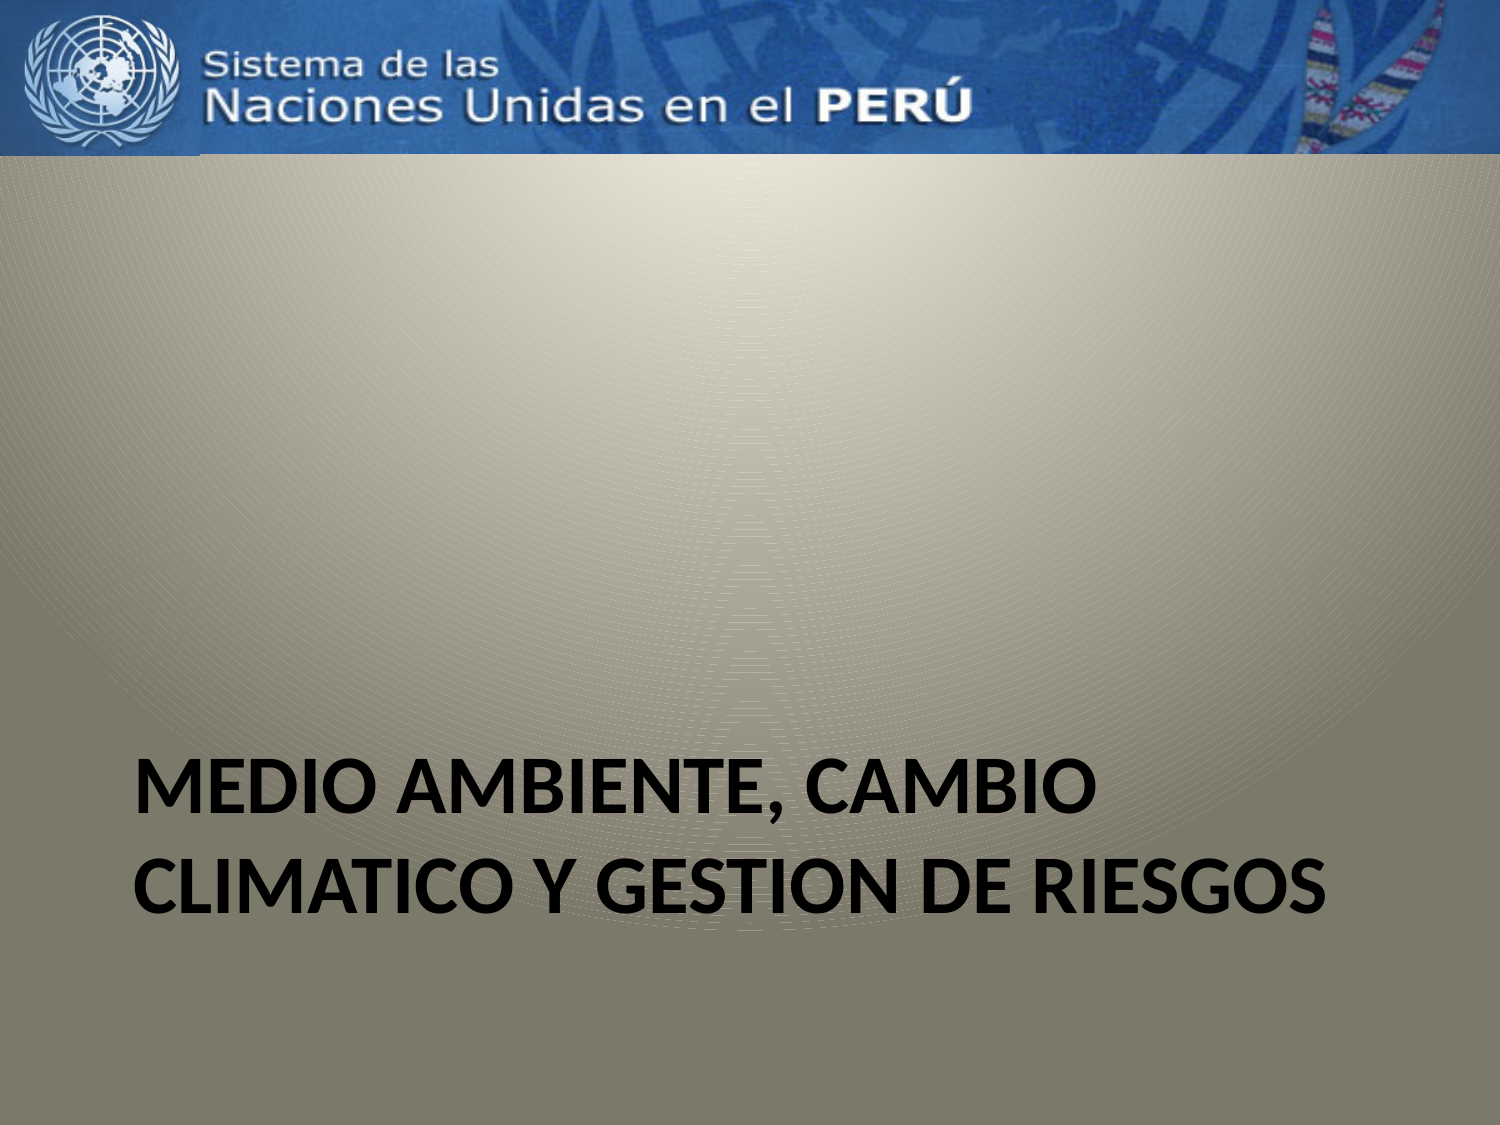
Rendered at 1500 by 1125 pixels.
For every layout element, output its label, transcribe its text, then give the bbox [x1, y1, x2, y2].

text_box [0, 0, 1500, 156]
title MEDIO AMBIENTE, CAMBIO CLIMATICO Y GESTION DE RIESGOS [118, 722, 1394, 947]
